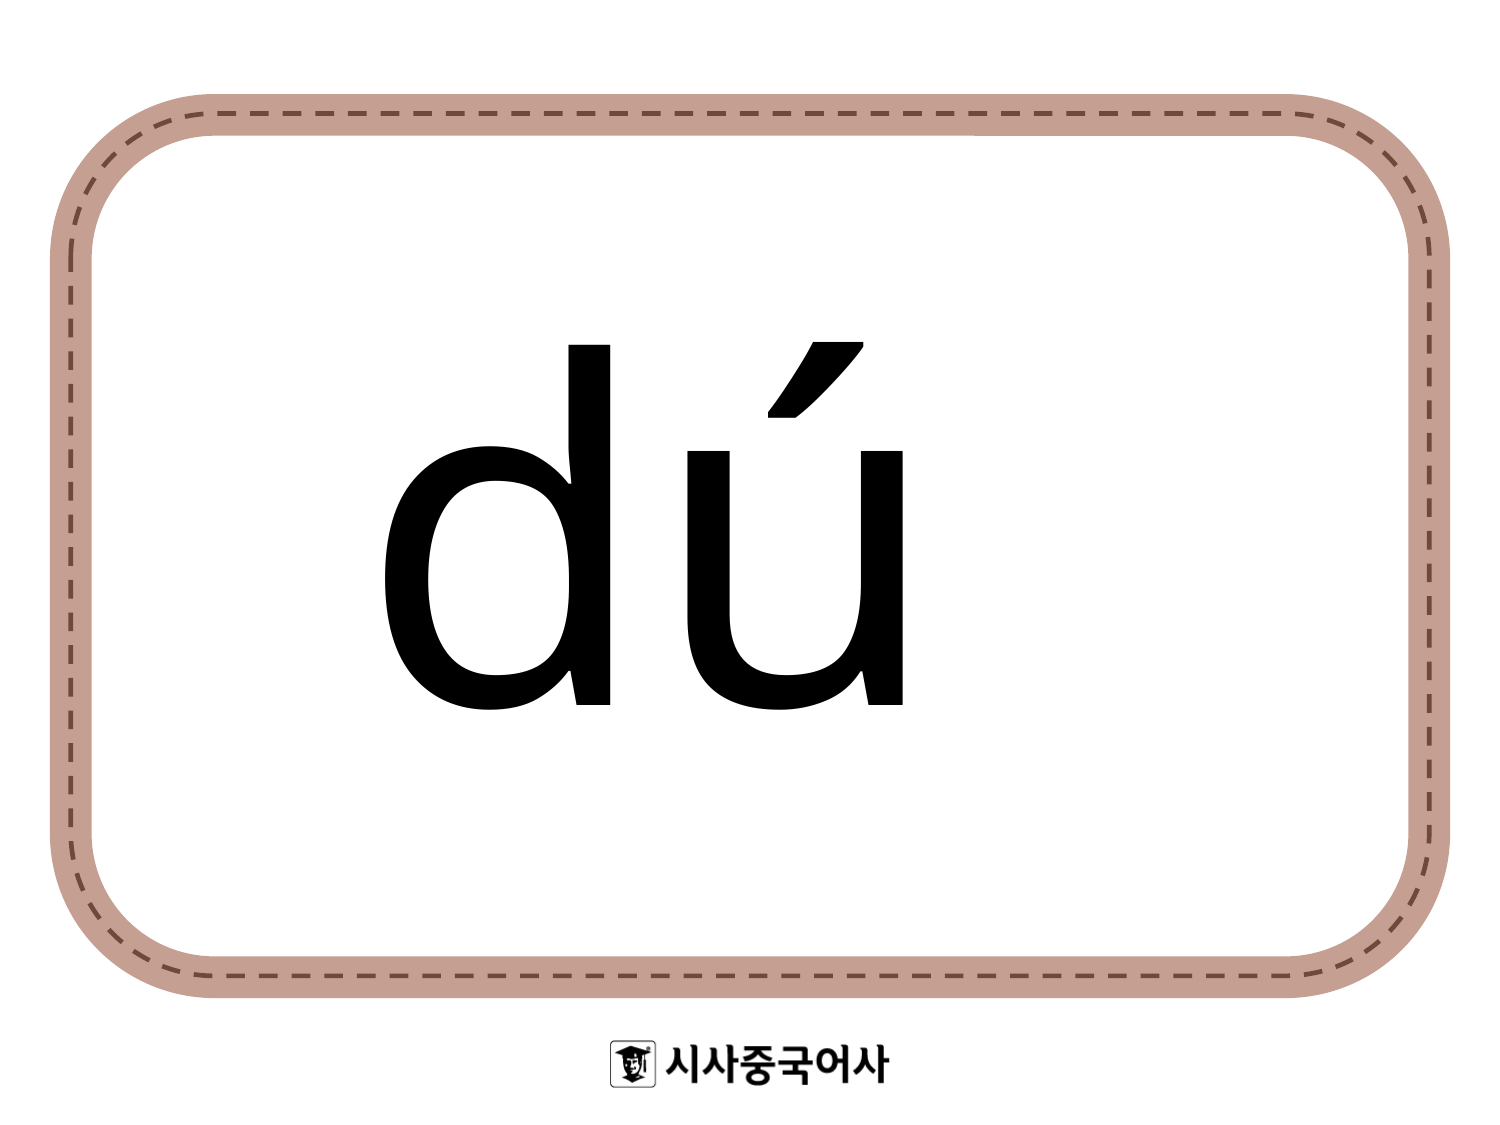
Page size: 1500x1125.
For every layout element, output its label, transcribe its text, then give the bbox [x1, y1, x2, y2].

picture [602, 1034, 898, 1094]
text_box dú [145, 189, 1354, 853]
